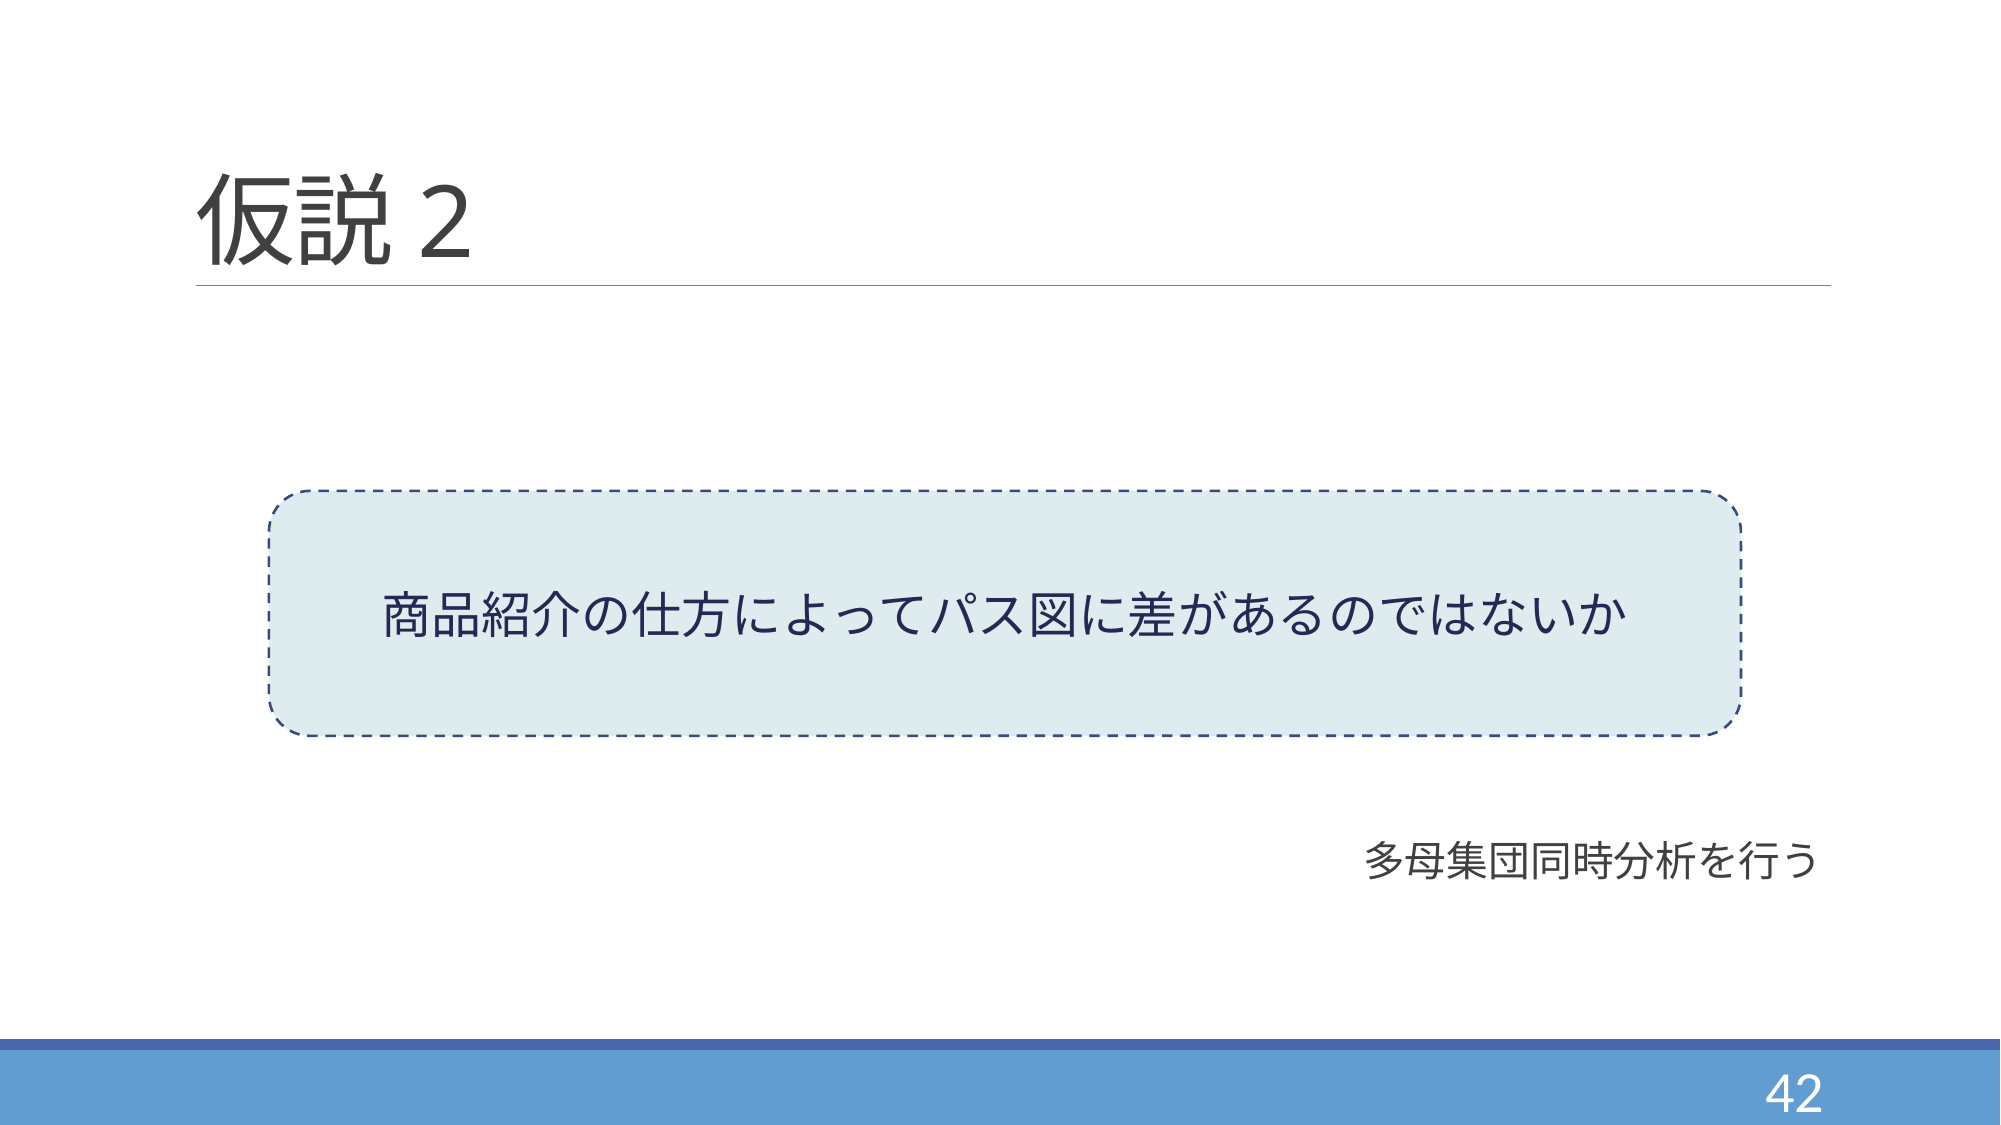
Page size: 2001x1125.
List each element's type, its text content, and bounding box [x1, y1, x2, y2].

slide_number 42 [1624, 1059, 1840, 1120]
text_box 商品紹介の仕方によってパス図に差があるのではないか [268, 490, 1742, 736]
list 多母集団同時分析を行う [1348, 833, 1840, 921]
title 仮説2 [180, 47, 1830, 285]
